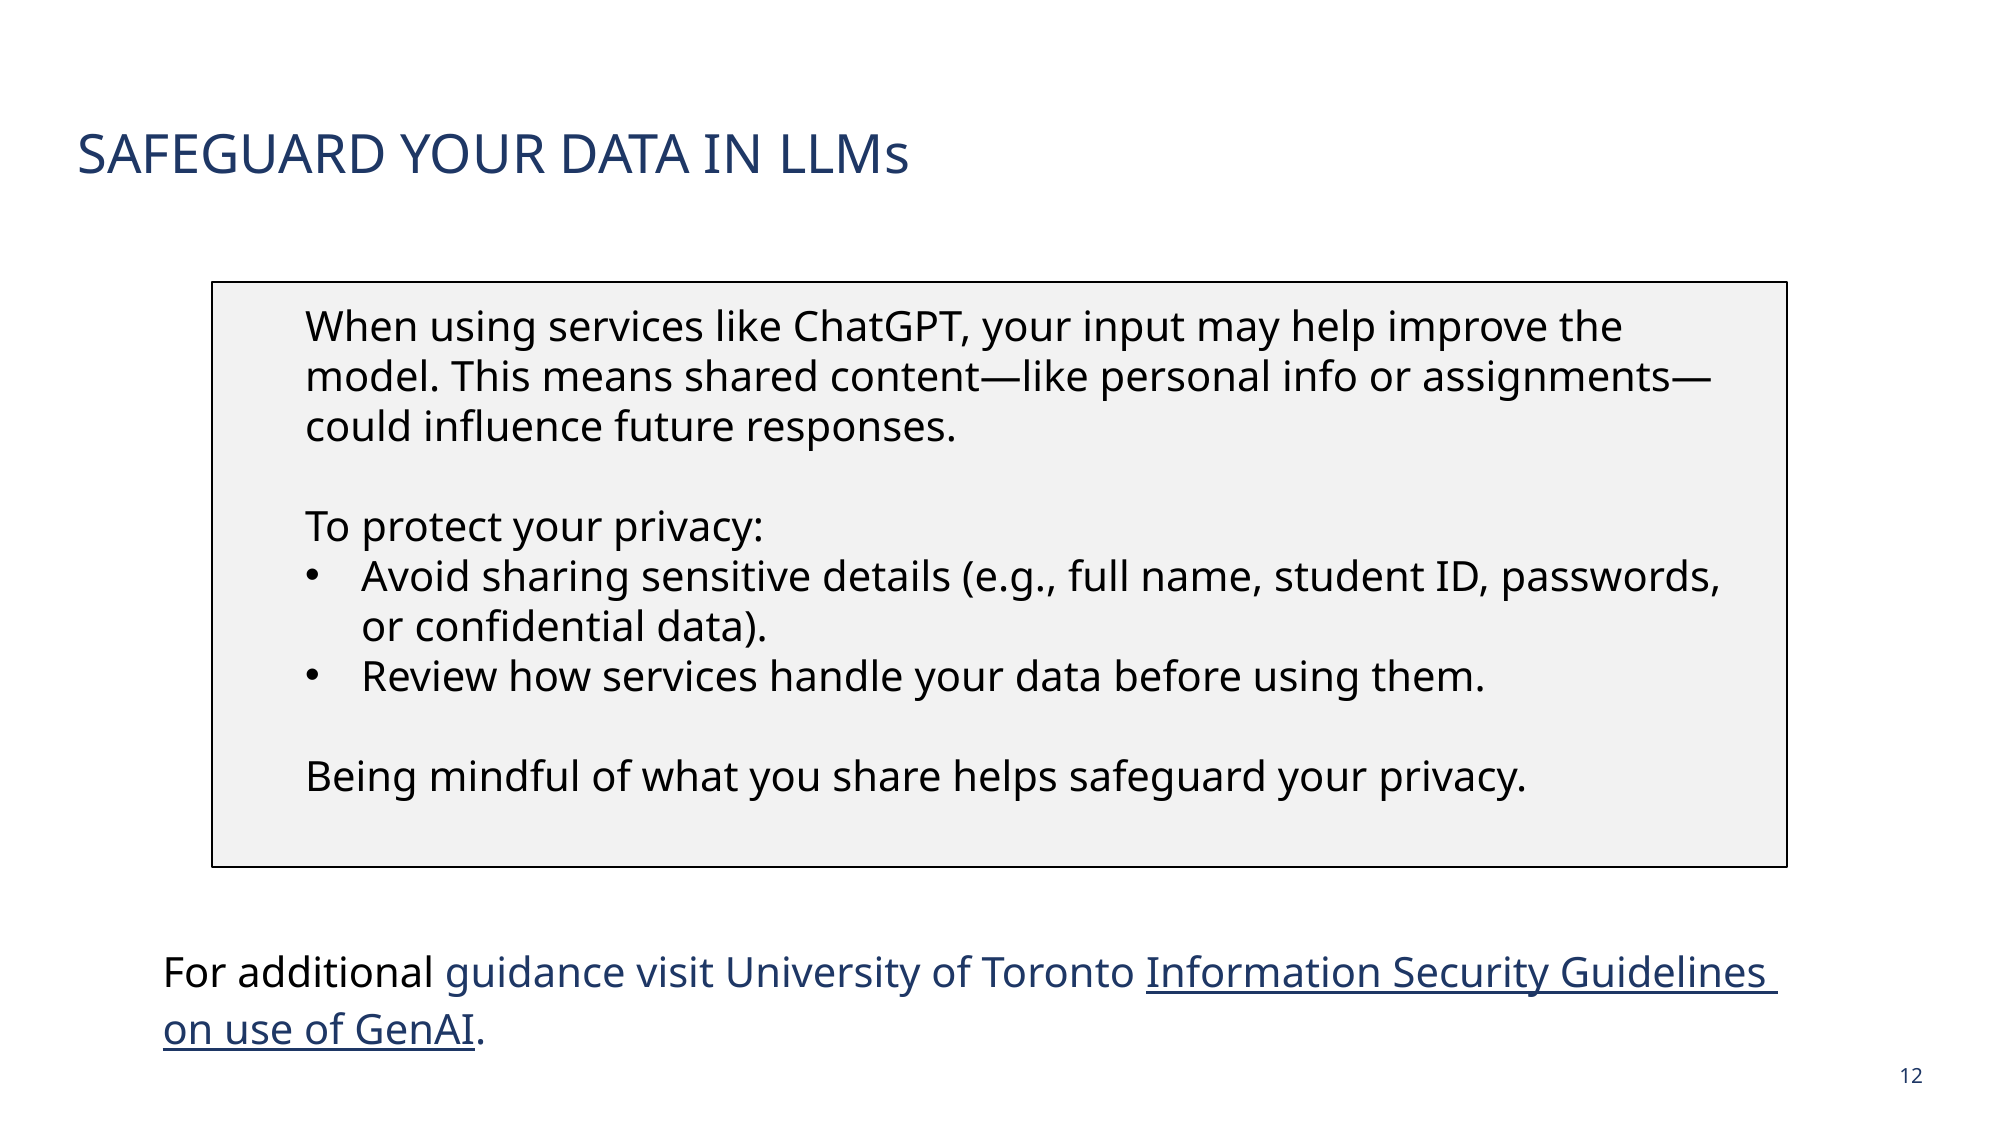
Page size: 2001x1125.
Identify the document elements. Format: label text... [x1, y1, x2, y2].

text_box When using services like ChatGPT, your input may help improve the model. This means shared content—like personal info or assignments—could influence future responses. To protect your privacy: Avoid sharing sensitive details (e.g., full name, student ID, passwords, or confidential data). Review how services handle your data before using them. Being mindful of what you share helps safeguard your privacy. [212, 281, 1788, 868]
text_box For additional guidance visit University of Toronto Information Security Guidelines on use of GenAI. [147, 938, 1852, 1068]
slide_number 12 [1820, 1055, 1938, 1098]
title SAFEGUARD Your data in LLMs [62, 119, 1938, 282]
